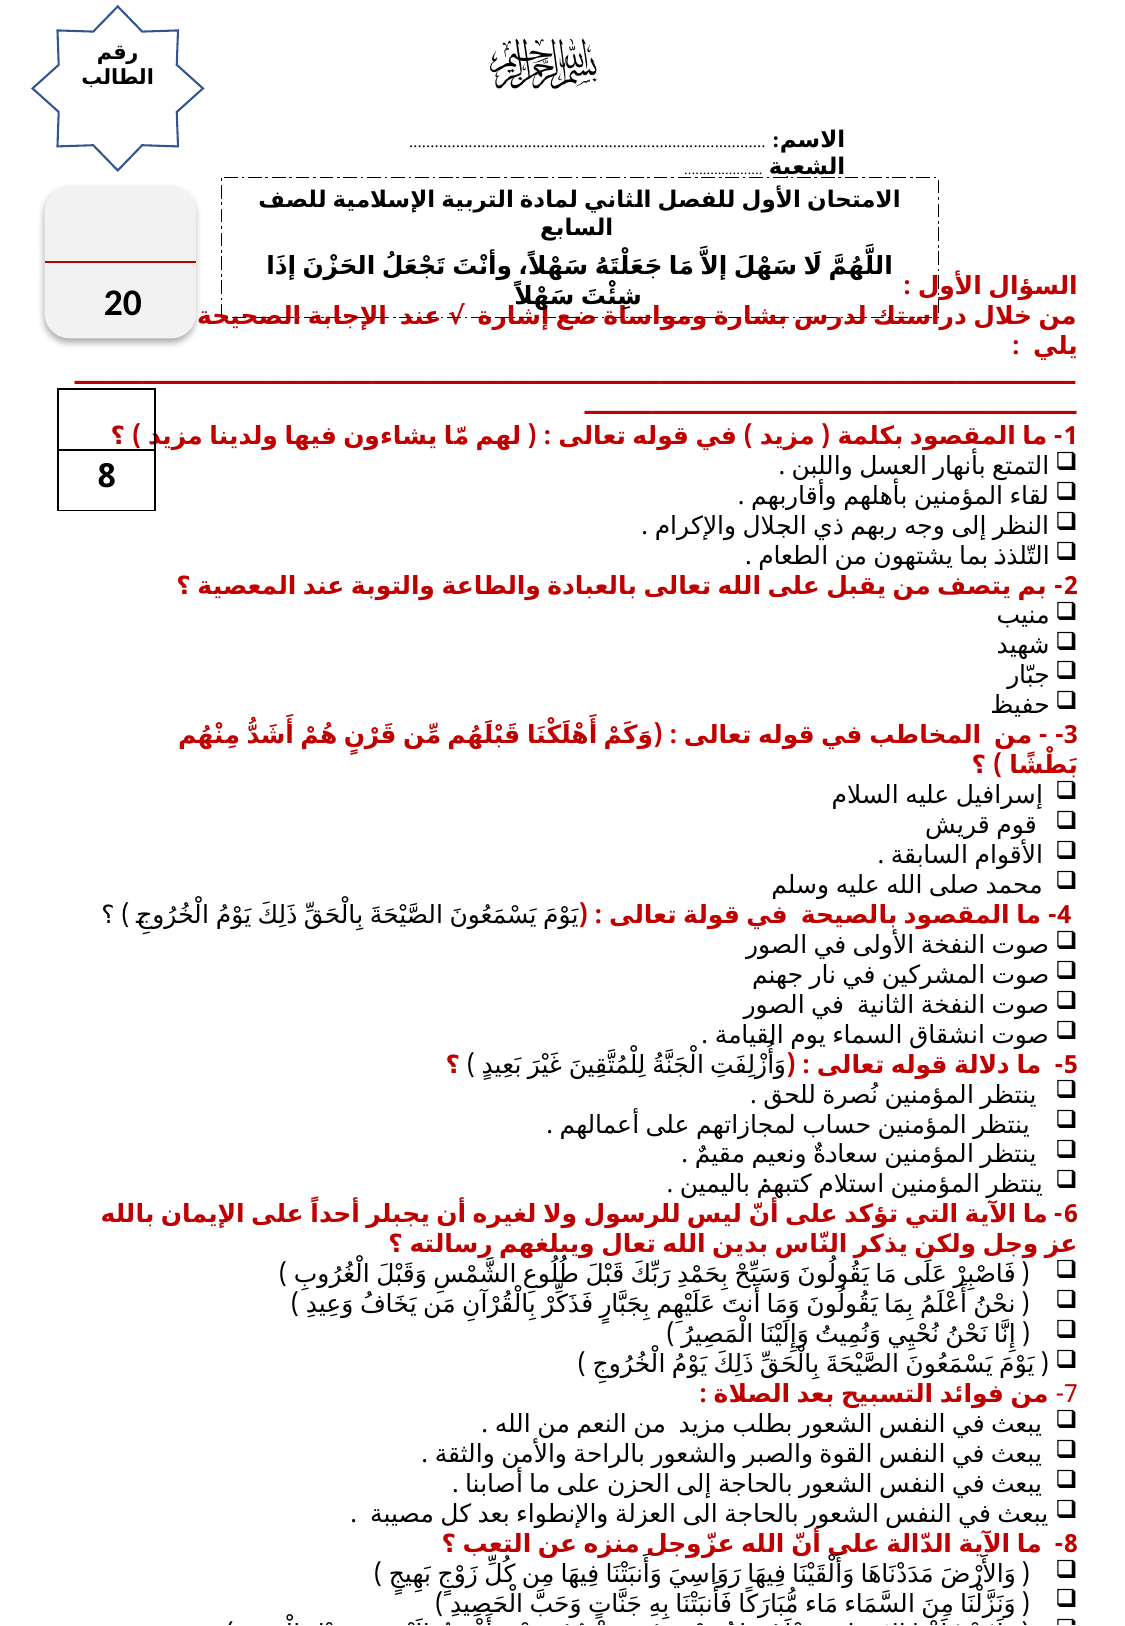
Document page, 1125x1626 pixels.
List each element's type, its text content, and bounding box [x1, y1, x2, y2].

table_cell 8 [59, 451, 154, 510]
text_box رقم الطالب [30, 4, 205, 172]
table_header [59, 390, 154, 449]
text_box الاسم: .................................................................................... الشعبة ..................... [238, 122, 864, 177]
text_box السؤال الأول : من خلال دراستك لدرس بشارة ومواساة ضع إشارة √ عند الإجابة الصحيحة فيما يلي : ــــــــــــــــــــــــــــــــــــــــــــــــــــــــــــــــــــــــــــــــــــــــــــــــــــــــــــــــــــــــــــــــــــــــــــــــــــــــــــــــــــــــــــــــ 1- ما المقصود بكلمة ( مزيد ) في قوله تعالى : ( لهم مّا يشاءون فيها ولدينا مزيد ) ؟ التمتع بأنهار العسل واللبن . لقاء المؤمنين بأهلهم وأقاربهم . النظر إلى وجه ربهم ذي الجلال والإكرام . التّلذذ بما يشتهون من الطعام . 2- بم يتصف من يقبل على الله تعالى بالعبادة والطاعة والتوبة عند المعصية ؟ منيب شهيد جبّار حفيظ 3- - من المخاطب في قوله تعالى : (وَكَمْ أَهْلَكْنَا قَبْلَهُم مِّن قَرْنٍ هُمْ أَشَدُّ مِنْهُم بَطْشًا ) ؟ إسرافيل عليه السلام قوم قريش الأقوام السابقة . محمد صلى الله عليه وسلم 4- ما المقصود بالصيحة في قولة تعالى : (يَوْمَ يَسْمَعُونَ الصَّيْحَةَ بِالْحَقِّ ذَلِكَ يَوْمُ الْخُرُوجِ ) ؟ صوت النفخة الأولى في الصور صوت المشركين في نار جهنم صوت النفخة الثانية في الصور صوت انشقاق السماء يوم القيامة . 5- ما دلالة قوله تعالى : (وَأُزْلِفَتِ الْجَنَّةُ لِلْمُتَّقِينَ غَيْرَ بَعِيدٍ ) ؟ ينتظر المؤمنين نُصرة للحق . ينتظر المؤمنين حساب لمجازاتهم على أعمالهم . ينتظر المؤمنين سعادةٌ ونعيم مقيمٌ . ينتظر المؤمنين استلام كتبهم باليمين . 6- ما الآية التي تؤكد على أنّ ليس للرسول ولا لغيره أن يجبلر أحداً على الإيمان بالله عز وجل ولكن يذكر النّاس بدين الله تعال ويبلغهم رسالته ؟ ( فَاصْبِرْ عَلَى مَا يَقُولُونَ وَسَبِّحْ بِحَمْدِ رَبِّكَ قَبْلَ طُلُوعِ الشَّمْسِ وَقَبْلَ الْغُرُوبِ ) ( نحْنُ أَعْلَمُ بِمَا يَقُولُونَ وَمَا أَنتَ عَلَيْهِم بِجَبَّارٍ فَذَكِّرْ بِالْقُرْآنِ مَن يَخَافُ وَعِيدِ ) ( إِنَّا نَحْنُ نُحْيِي وَنُمِيتُ وَإِلَيْنَا الْمَصِيرُ ) ( يَوْمَ يَسْمَعُونَ الصَّيْحَةَ بِالْحَقِّ ذَلِكَ يَوْمُ الْخُرُوجِ ) 7- من فوائد التسبيح بعد الصلاة : يبعث في النفس الشعور بطلب مزيد من النعم من الله . يبعث في النفس القوة والصبر والشعور بالراحة والأمن والثقة . يبعث في النفس الشعور بالحاجة إلى الحزن على ما أصابنا . يبعث في النفس الشعور بالحاجة الى العزلة والإنطواء بعد كل مصيبة . 8- ما الآية الدّالة على أنّ الله عزّوجل منزه عن التعب ؟ ( وَالأَرْضَ مَدَدْنَاهَا وَأَلْقَيْنَا فِيهَا رَوَاسِيَ وَأَنبَتْنَا فِيهَا مِن كُلِّ زَوْجٍ بَهِيجٍ ) ( وَنَزَّلْنَا مِنَ السَّمَاء مَاء مُّبَارَكًا فَأَنبَتْنَا بِهِ جَنَّاتٍ وَحَبَّ الْحَصِيدِ ) ( وَلَقَدْ خَلَقْنَا الإِنسَانَ وَنَعْلَمُ مَا تُوَسْوِسُ بِهِ نَفْسُهُ وَنَحْنُ أَقْرَبُ إِلَيْهِ مِنْ حَبْلِ الْوَرِيدِ ) ( وَلَقَدْ خَلَقْنَا السَّمَاوَاتِ وَالأَرْضَ وَمَا بَيْنَهُمَا فِي سِتَّةِ أَيَّامٍ وَمَا مَسَّنَا مِن لُّغُوبٍ ) [53, 262, 1093, 1625]
picture [462, 18, 634, 94]
text_box [43, 185, 198, 340]
text_box . [221, 1148, 784, 1196]
text_box 20 [89, 271, 170, 331]
text_box الامتحان الأول للفصل الثاني لمادة التربية الإسلامية للصف السابع اللَّهُمَّ لَا سَهْلَ إلاَّ مَا جَعَلْتَهُ سَهْلاً، وأنْتَ تَجْعَلُ الحَزْنَ إذَا شِئْتَ سَهْلاً [221, 177, 939, 318]
